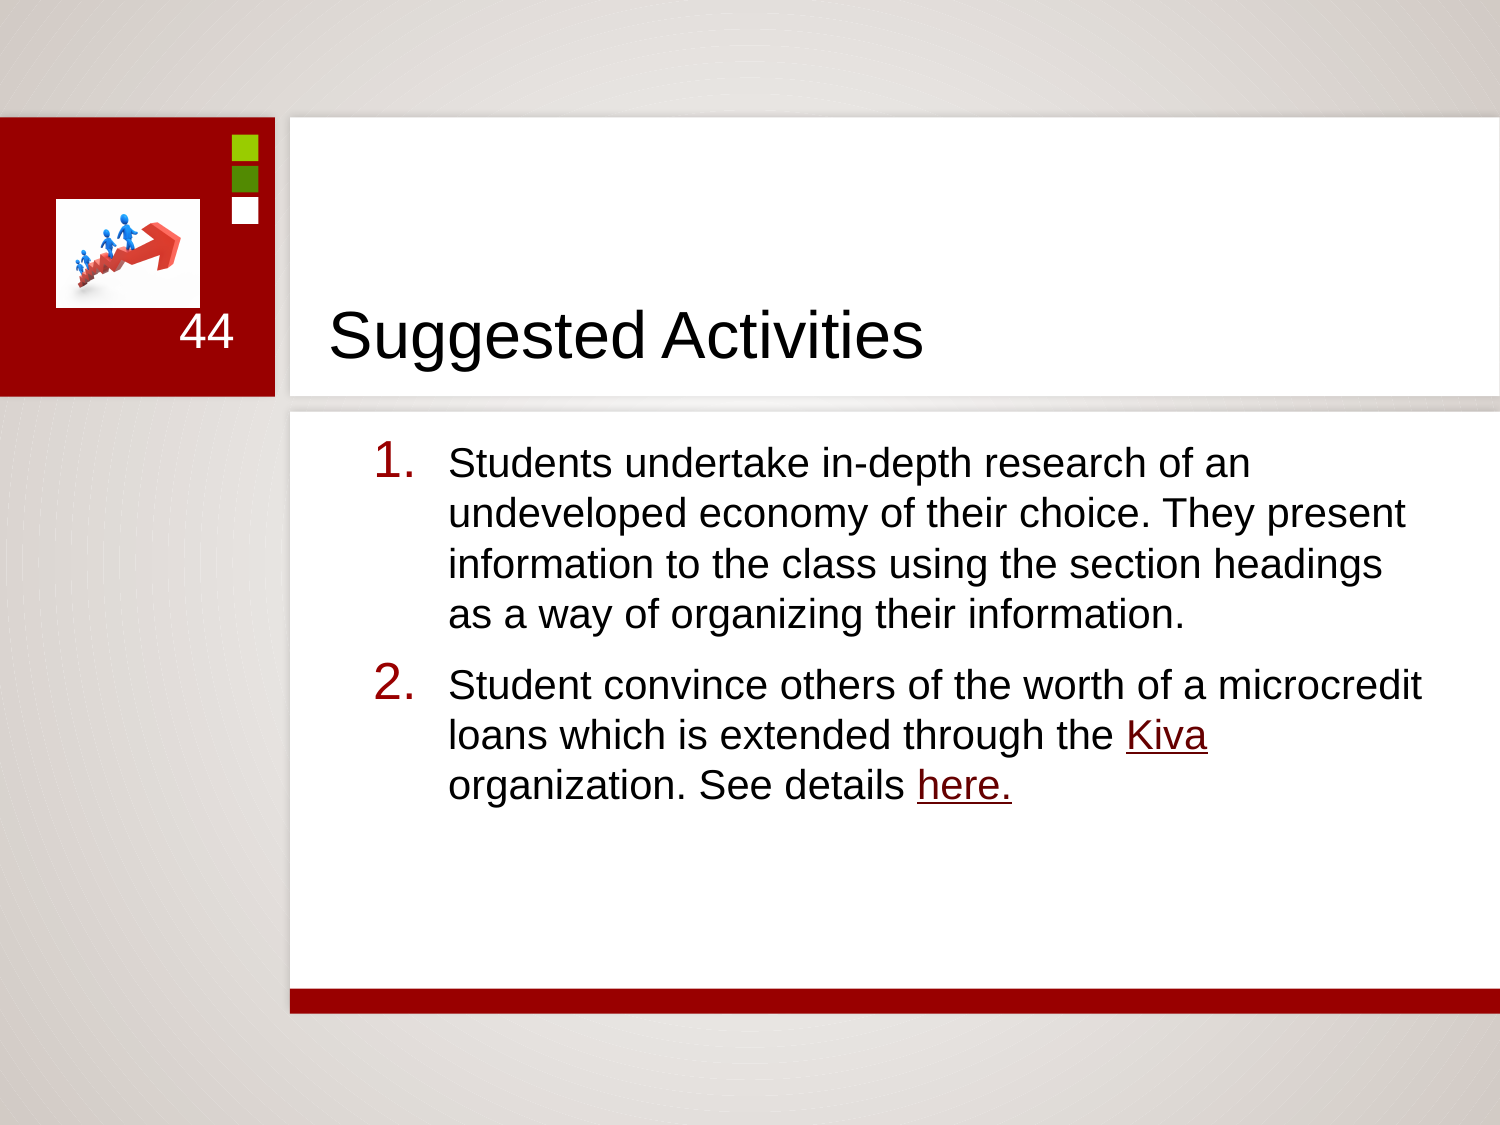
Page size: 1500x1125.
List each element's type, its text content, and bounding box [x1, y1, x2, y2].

picture [56, 199, 201, 308]
title Suggested Activities [313, 151, 1452, 380]
list Students undertake in-depth research of an undeveloped economy of their choice. They present information to the class using the section headings as a way of organizing their information. Student convince others of the worth of a microcredit loans which is extended through the Kiva organization. See details here. [313, 428, 1452, 972]
slide_number 44 [57, 278, 250, 379]
